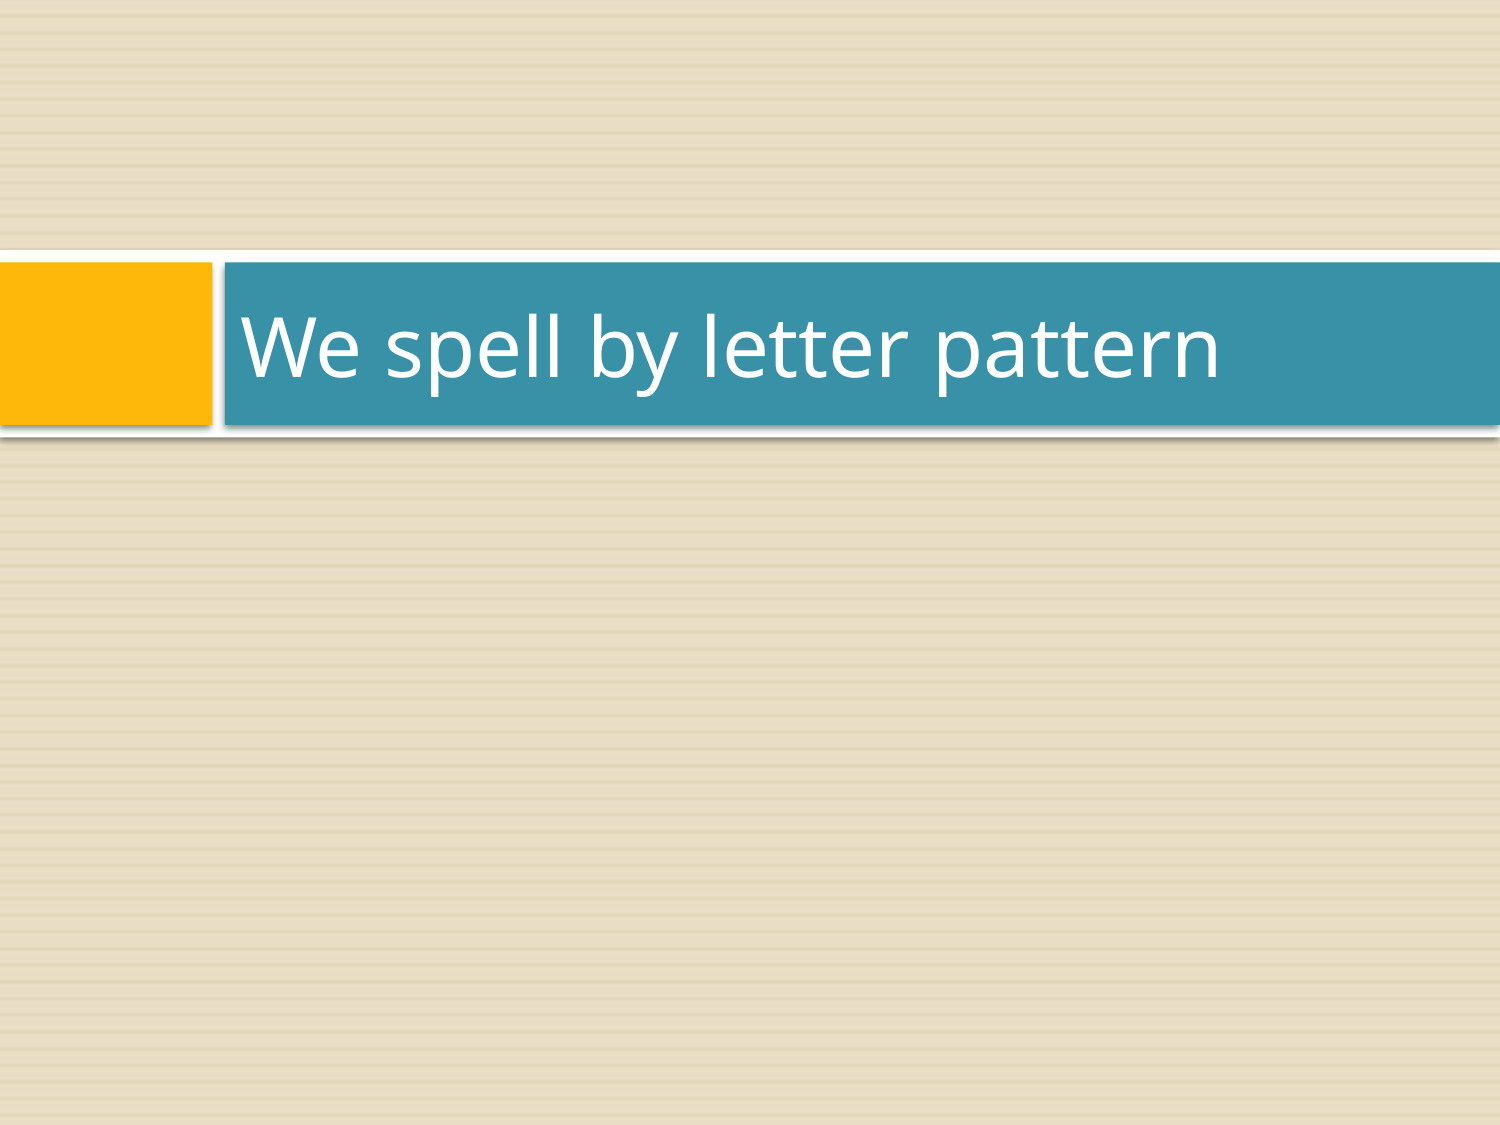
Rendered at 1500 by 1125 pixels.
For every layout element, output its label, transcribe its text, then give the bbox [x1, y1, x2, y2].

title We spell by letter pattern [224, 262, 1476, 426]
